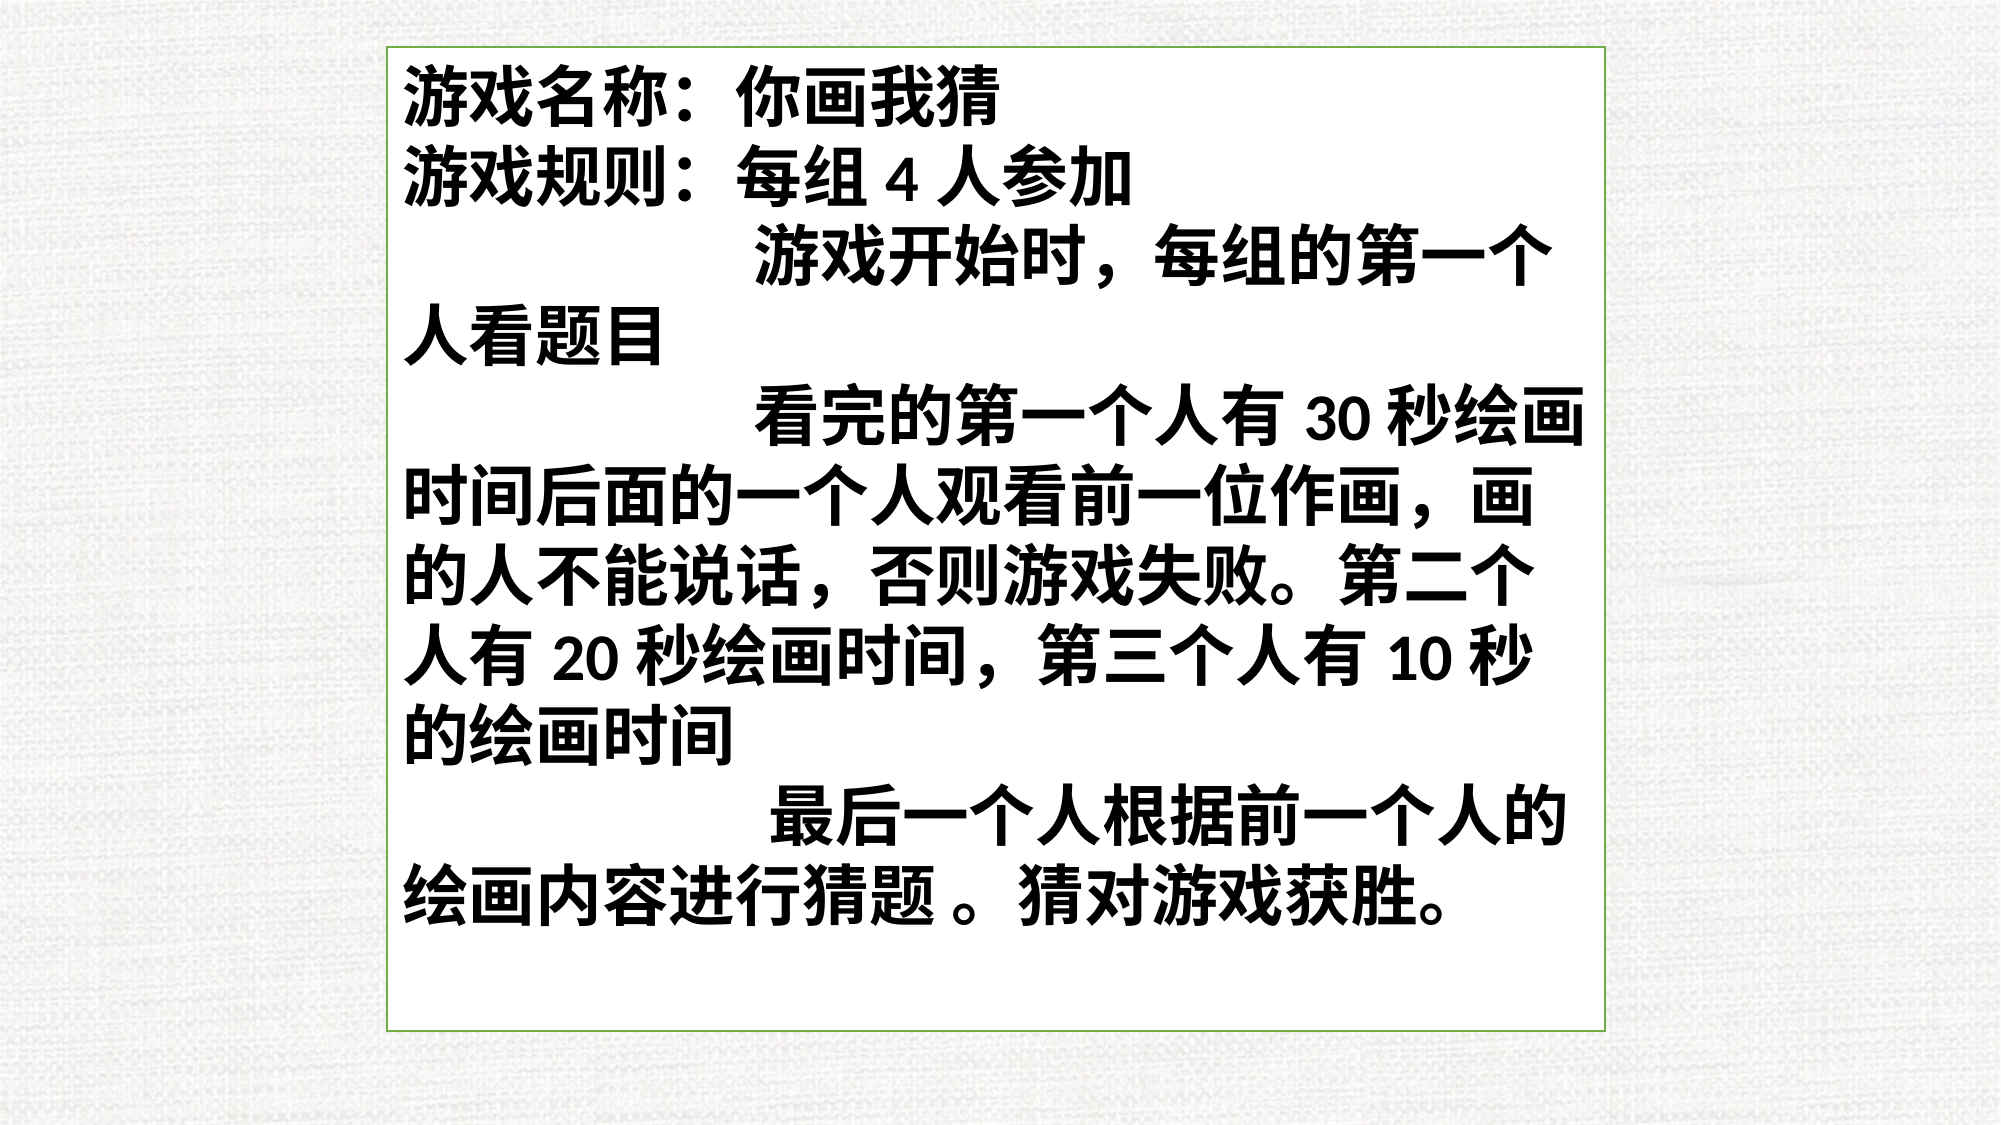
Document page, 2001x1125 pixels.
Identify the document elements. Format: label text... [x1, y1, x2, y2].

picture [0, 0, 2001, 1125]
text_box 游戏名称：你画我猜 游戏规则：每组4人参加 游戏开始时，每组的第一个人看题目 看完的第一个人有30秒绘画时间后面的一个人观看前一位作画，画的人不能说话，否则游戏失败。第二个人有20秒绘画时间，第三个人有10秒的绘画时间 最后一个人根据前一个人的绘画内容进行猜题 。猜对游戏获胜。 [386, 46, 1606, 1032]
